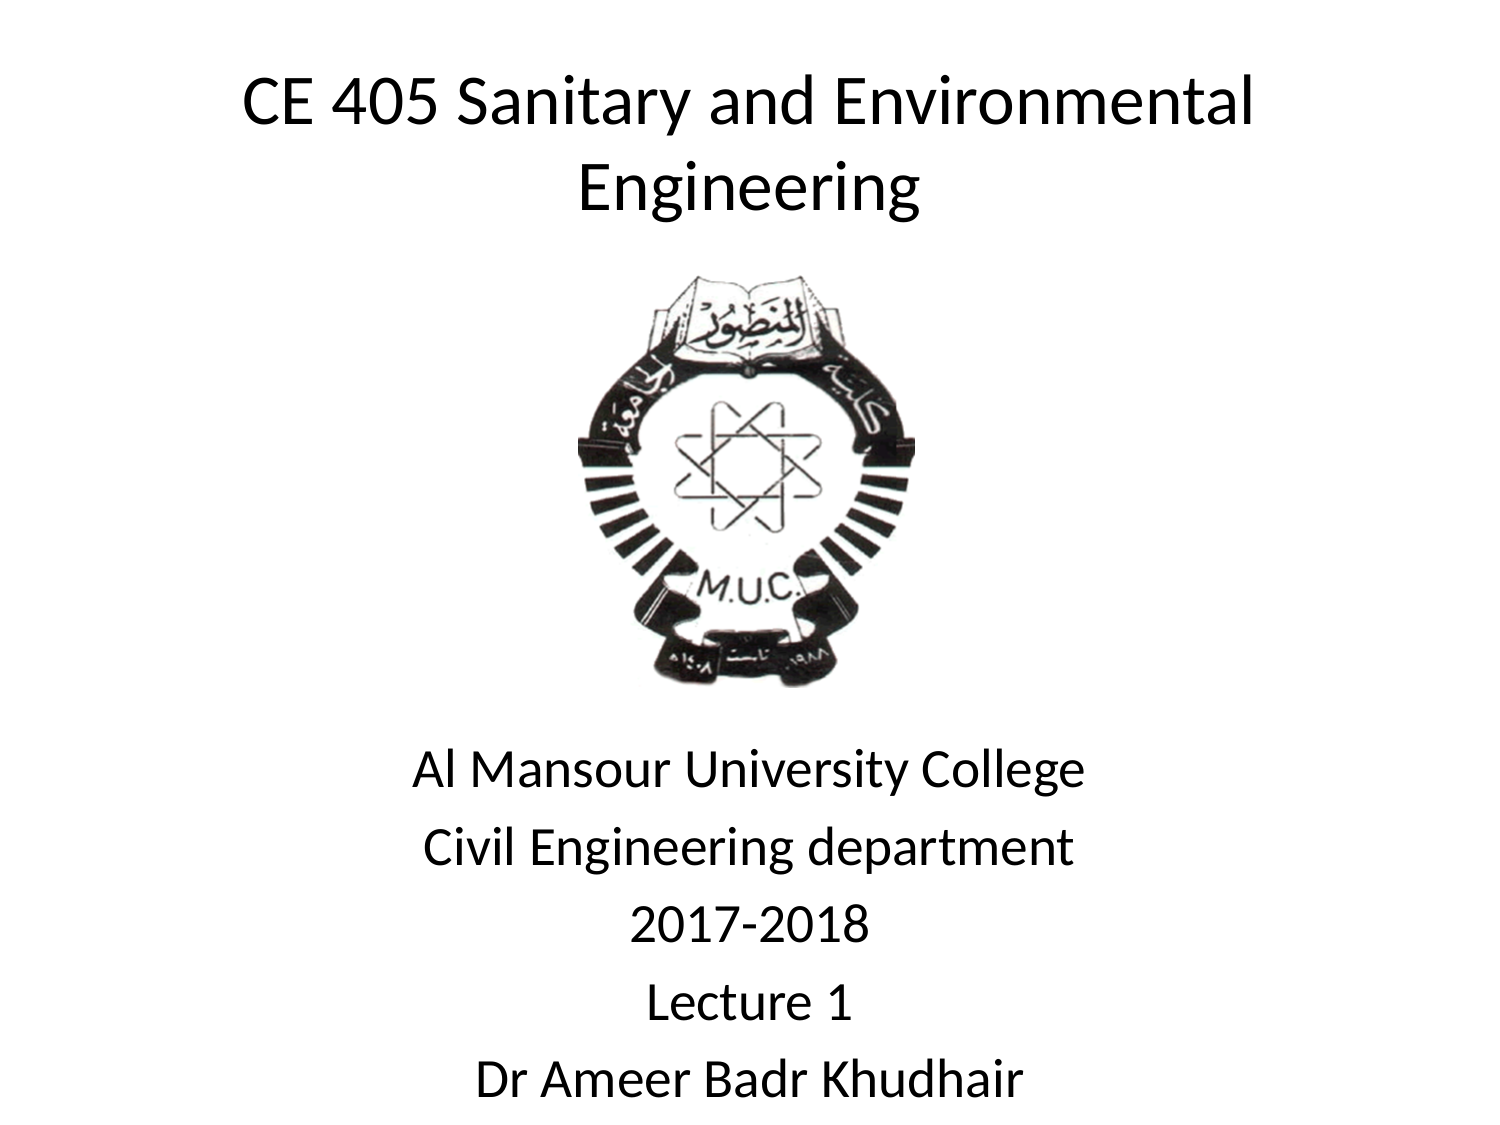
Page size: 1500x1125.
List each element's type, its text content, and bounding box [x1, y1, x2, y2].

picture [578, 275, 915, 688]
list Al Mansour University College Civil Engineering department 2017-2018 Lecture 1 Dr Ameer Badr Khudhair [75, 725, 1425, 1118]
title CE 405 Sanitary and Environmental Engineering [75, 45, 1425, 233]
